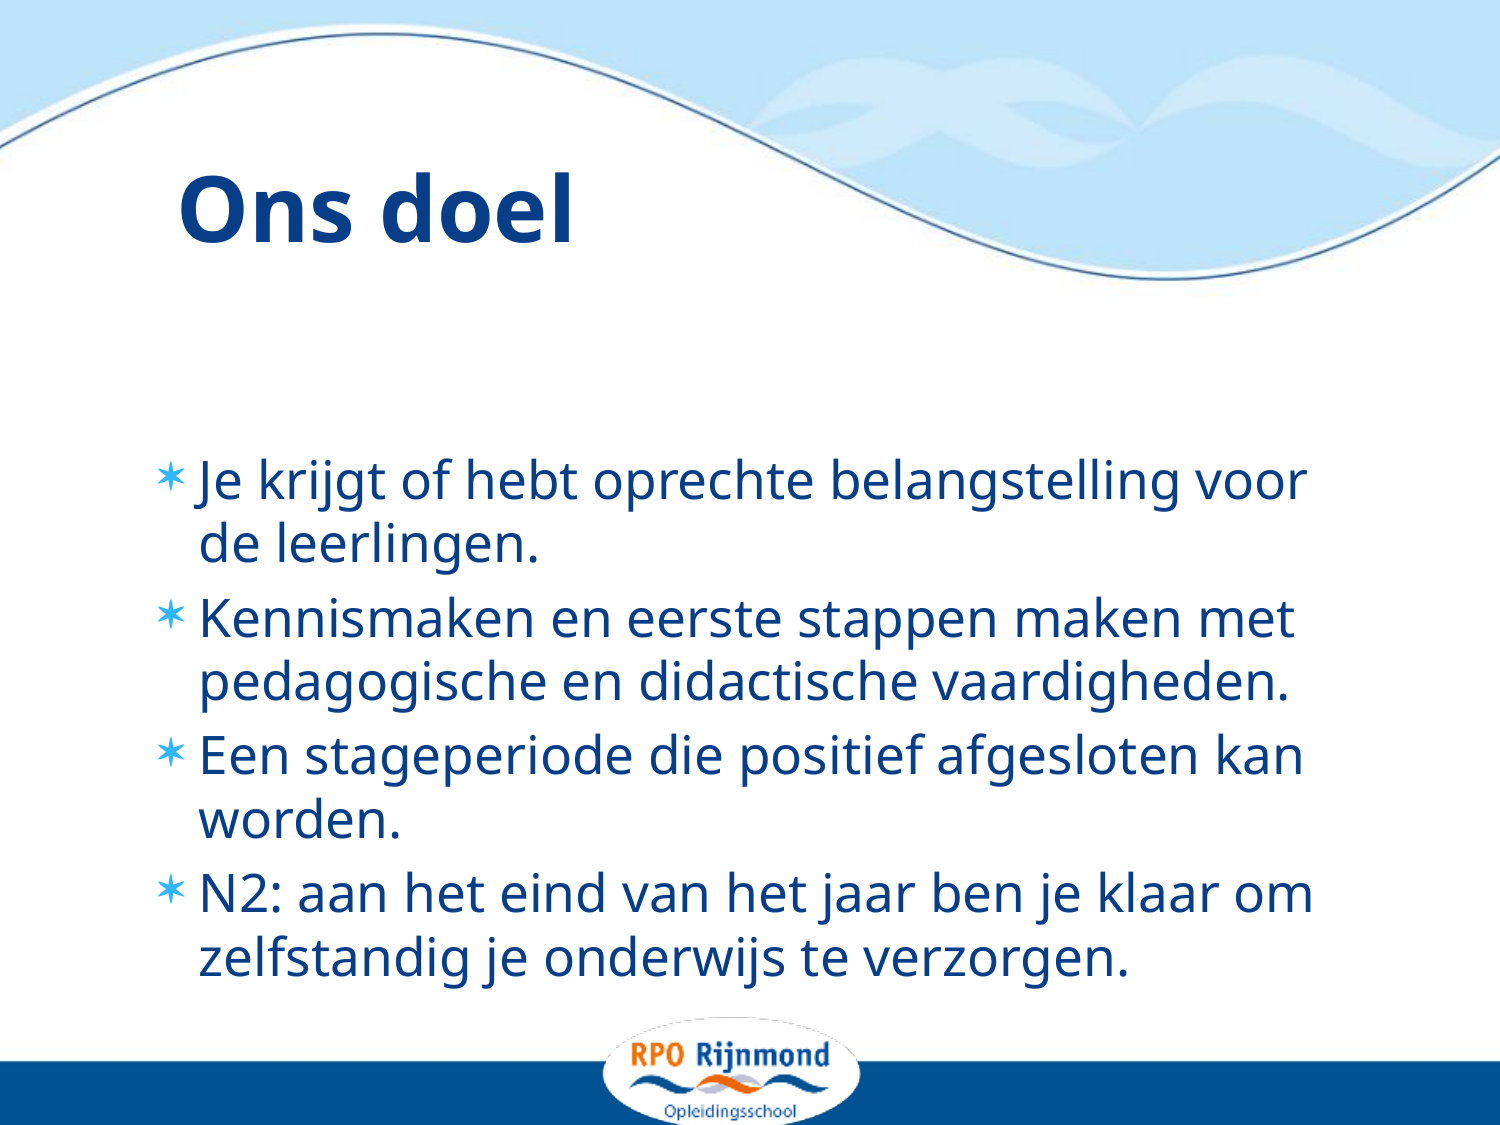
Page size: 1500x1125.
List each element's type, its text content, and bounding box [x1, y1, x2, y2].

list Je krijgt of hebt oprechte belangstelling voor de leerlingen. Kennismaken en eerste stappen maken met pedagogische en didactische vaardigheden. Een stageperiode die positief afgesloten kan worden. N2: aan het eind van het jaar ben je klaar om zelfstandig je onderwijs te verzorgen. [143, 438, 1359, 1005]
title Ons doel [75, 55, 679, 356]
picture [0, 0, 1500, 1125]
